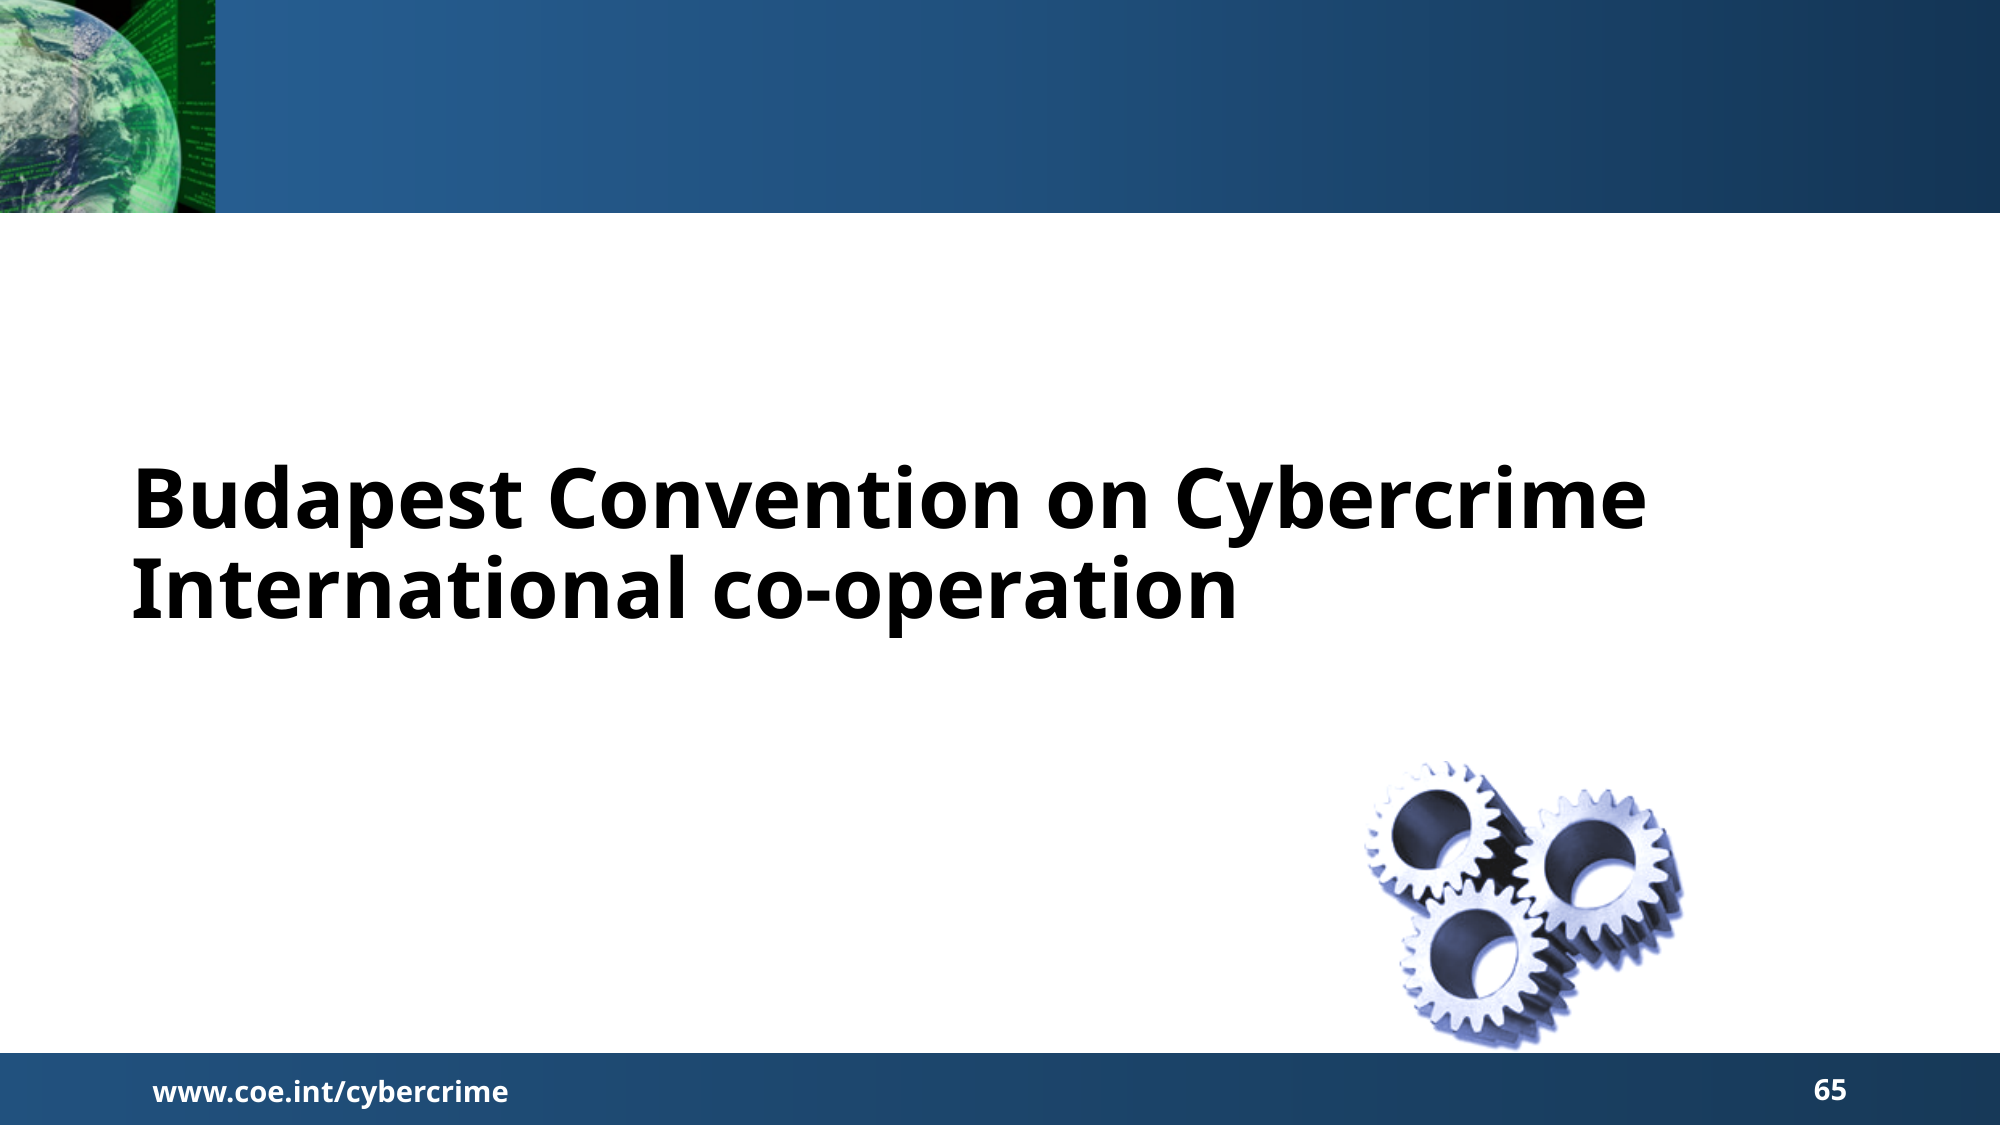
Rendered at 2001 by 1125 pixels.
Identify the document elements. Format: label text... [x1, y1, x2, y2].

picture [0, 0, 2000, 213]
title Budapest Convention on Cybercrime International co-operation [116, 453, 1881, 641]
slide_number www.coe.int/cybercrime [137, 1061, 588, 1121]
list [1363, 761, 1686, 1052]
slide_number 65 [1412, 1061, 1863, 1121]
